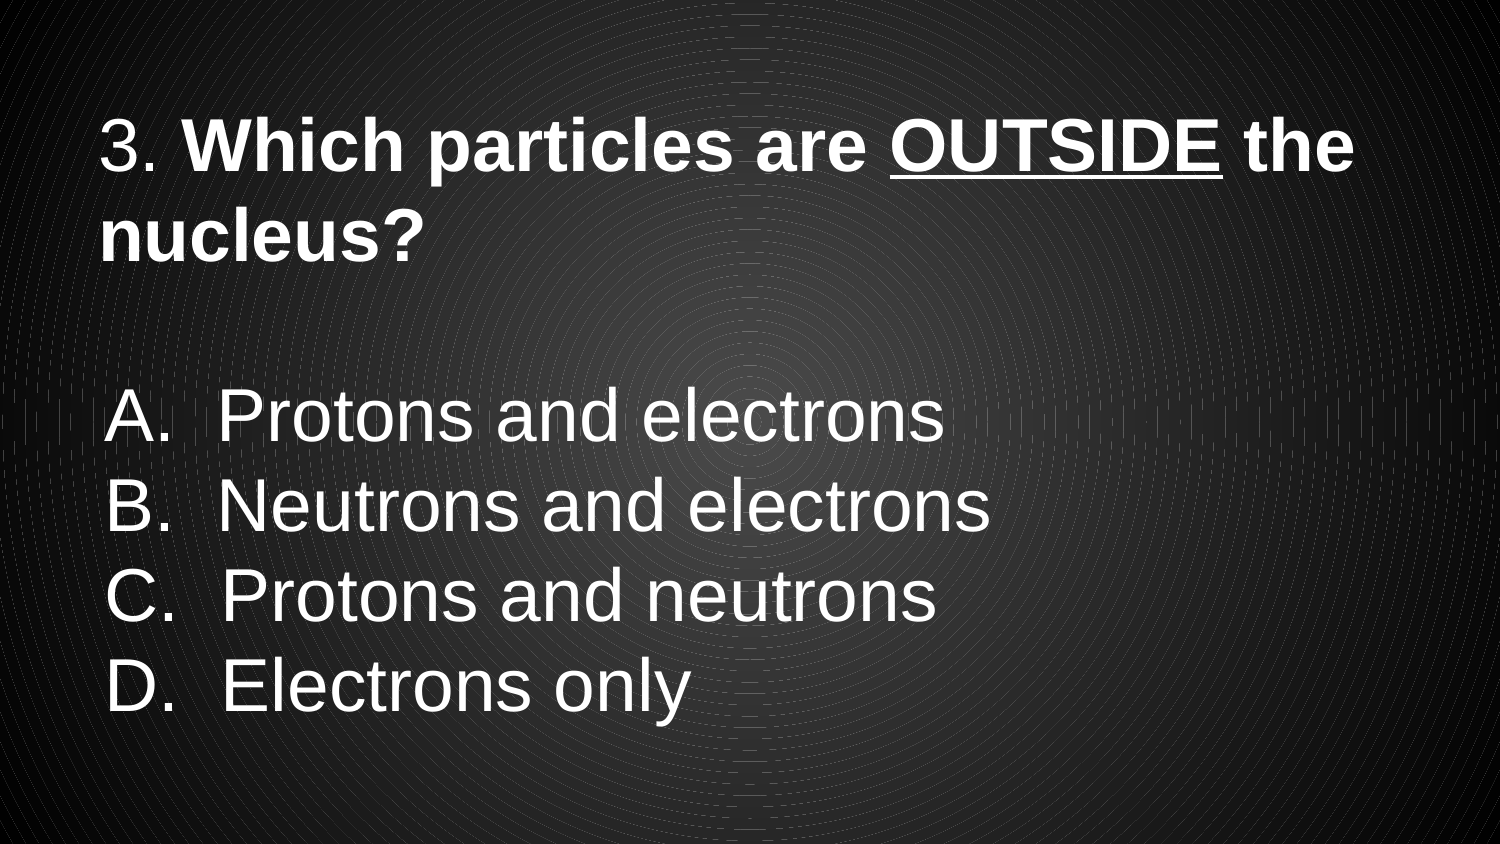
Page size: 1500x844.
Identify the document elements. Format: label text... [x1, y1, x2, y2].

list 3. Which particles are OUTSIDE the nucleus? Protons and electrons Neutrons and electrons Protons and neutrons Electrons only [83, 80, 1438, 783]
